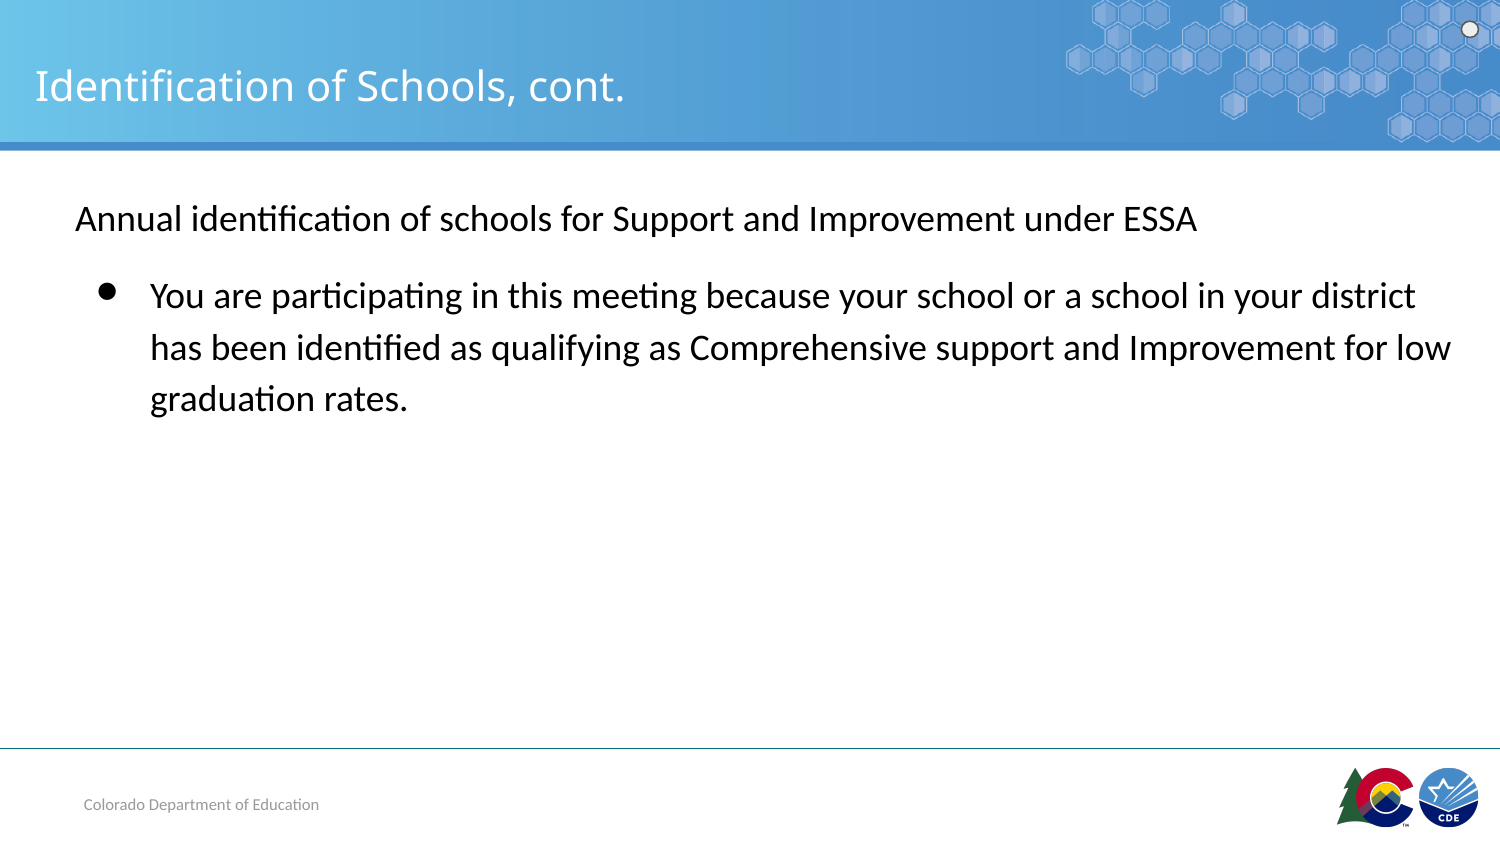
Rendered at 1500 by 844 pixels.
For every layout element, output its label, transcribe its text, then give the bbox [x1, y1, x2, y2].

list Annual identification of schools for Support and Improvement under ESSA You are participating in this meeting because your school or a school in your district has been identified as qualifying as Comprehensive support and Improvement for low graduation rates. [75, 187, 1473, 712]
title Identification of Schools, cont. [34, 37, 1433, 132]
picture [0, 0, 1500, 151]
picture [1336, 767, 1479, 828]
text_box [1461, 21, 1479, 38]
